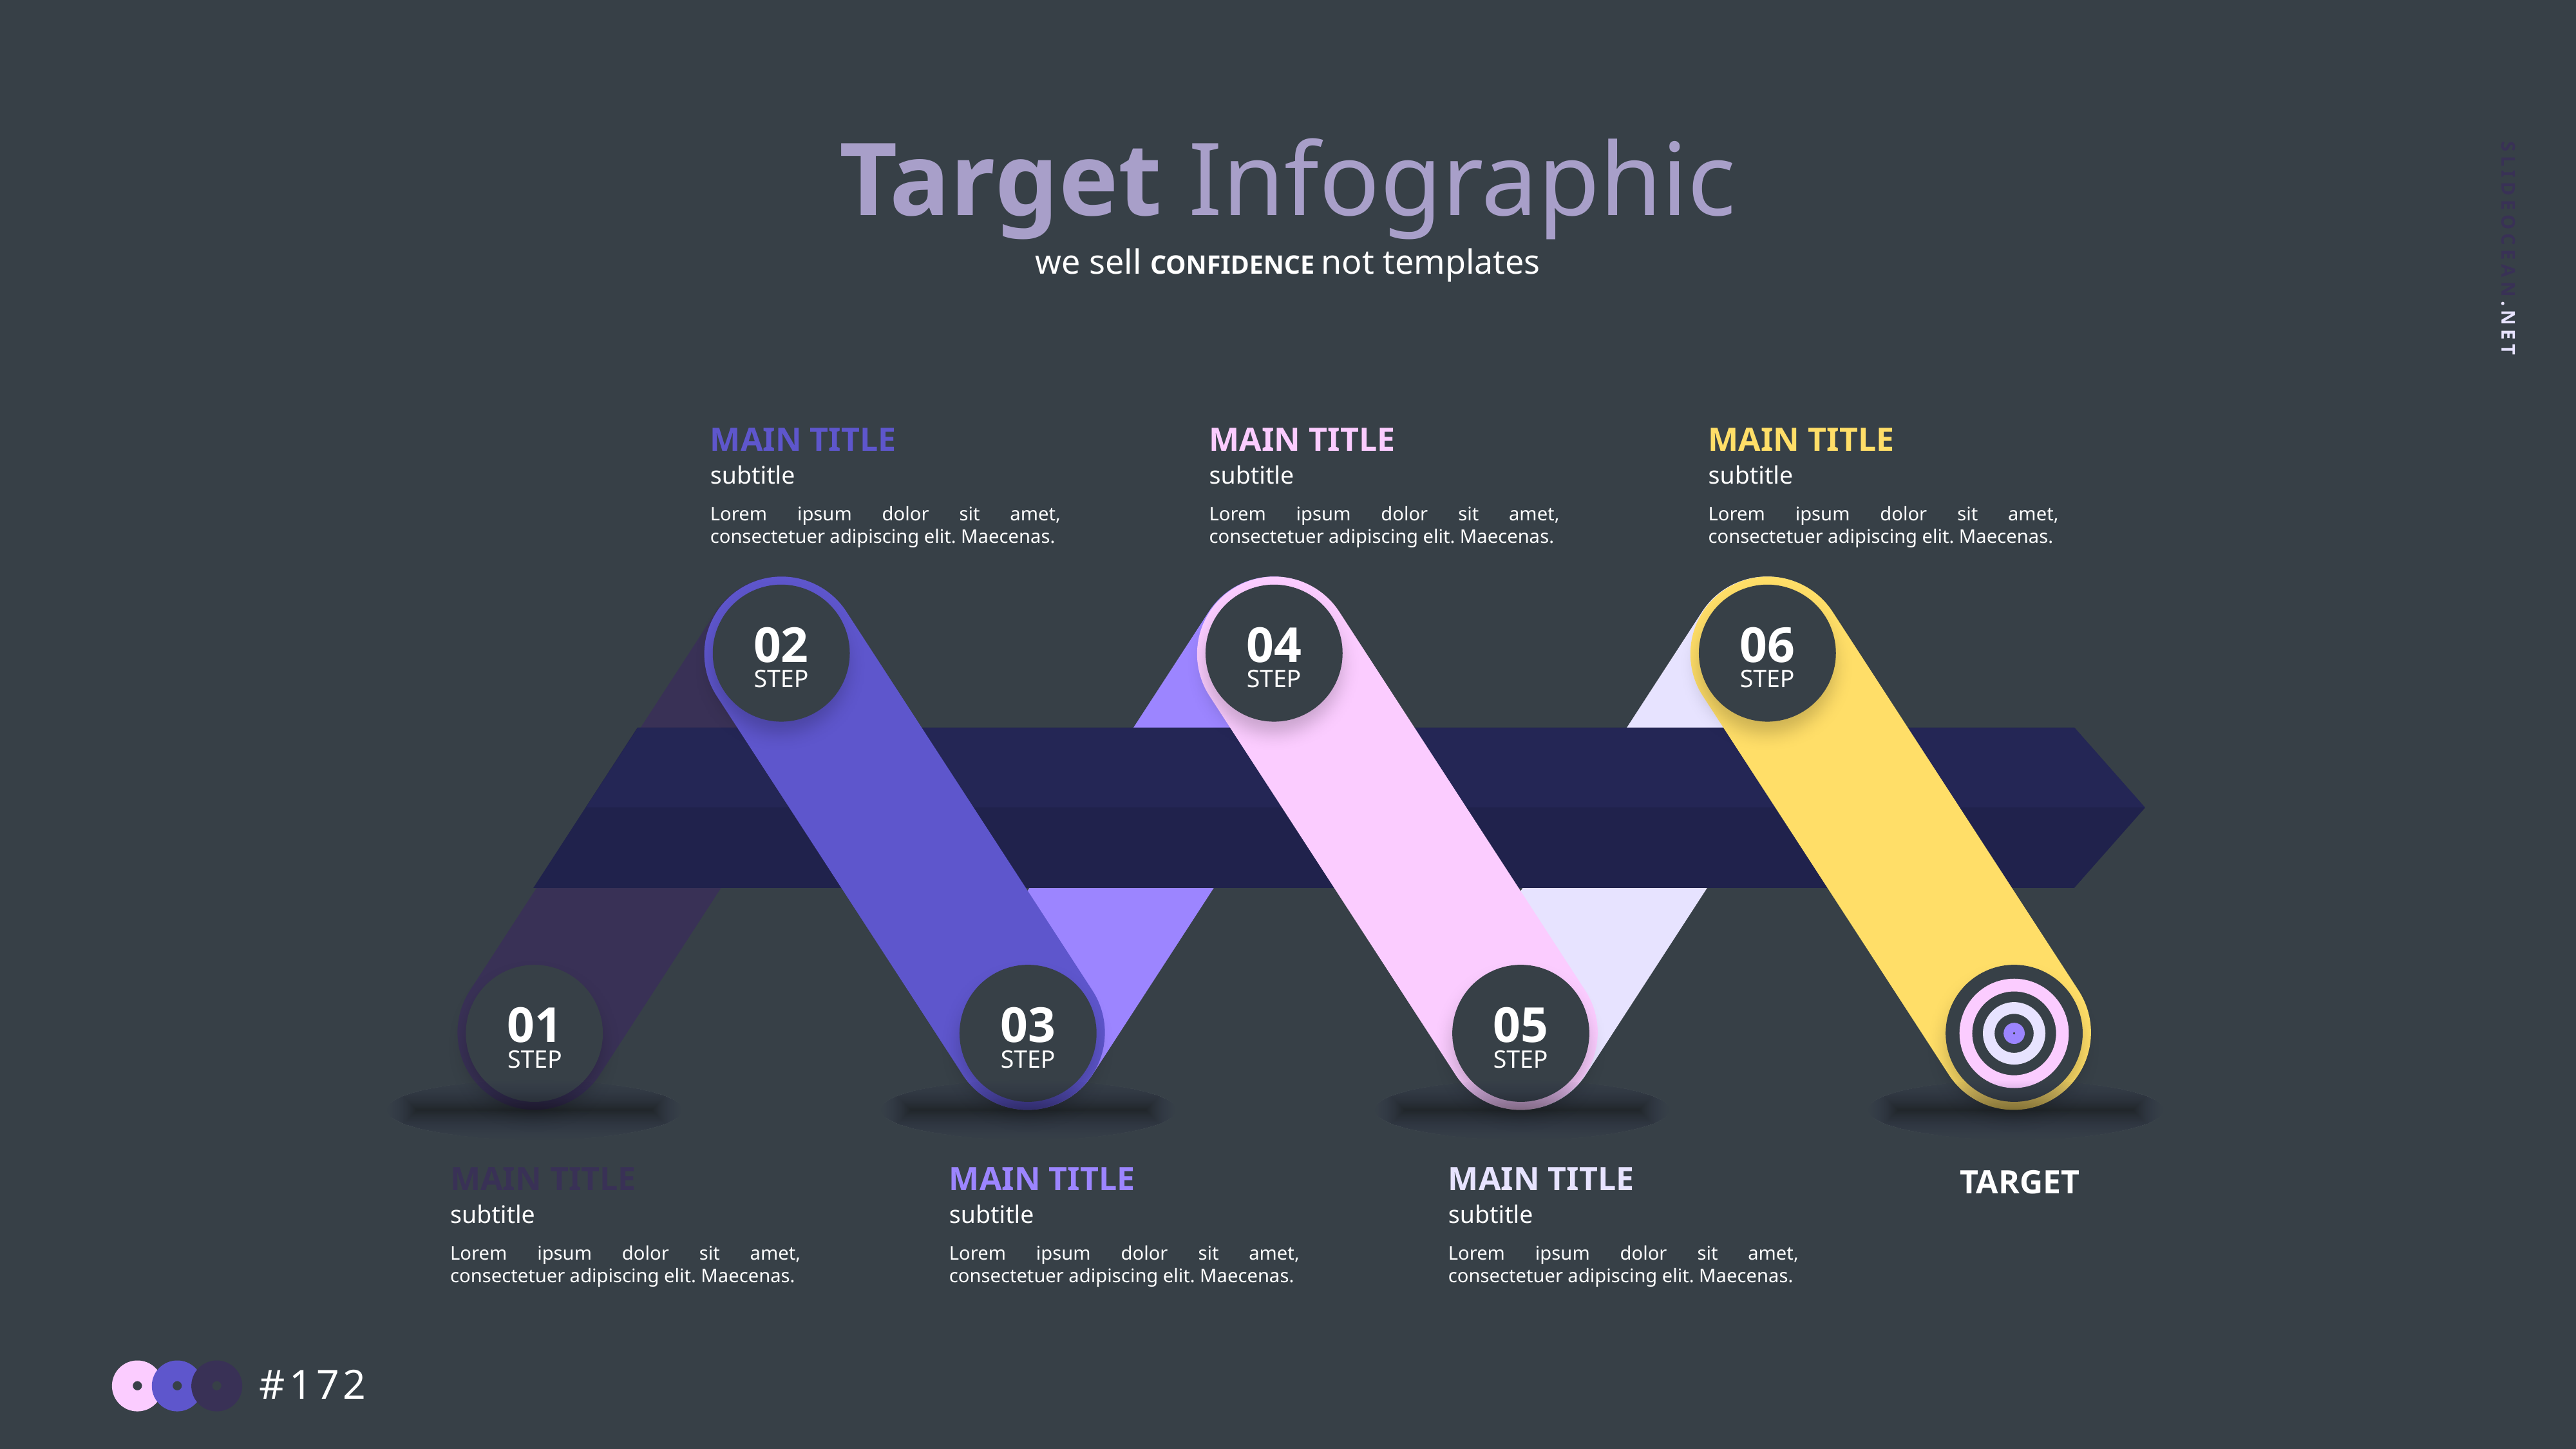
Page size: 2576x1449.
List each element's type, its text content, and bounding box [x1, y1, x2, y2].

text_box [533, 727, 2146, 889]
text_box [1826, 889, 2092, 1057]
text_box Target Infographic [829, 110, 1746, 241]
text_box [1204, 583, 1344, 723]
text_box [639, 585, 743, 727]
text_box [1476, 989, 1566, 1078]
text_box [386, 1079, 683, 1141]
text_box [1867, 1079, 2164, 1141]
text_box [1132, 587, 1233, 727]
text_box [1698, 417, 2069, 545]
text_box [1196, 575, 1416, 727]
text_box we sell CONFIDENCE not templates [1026, 241, 1550, 285]
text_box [440, 1156, 811, 1285]
text_box [1451, 963, 1591, 1081]
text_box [1438, 1156, 1809, 1285]
text_box [1982, 1001, 2047, 1066]
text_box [700, 417, 1071, 545]
text_box [464, 963, 604, 1080]
text_box [2002, 1021, 2026, 1045]
text_box [456, 889, 722, 1056]
text_box [1698, 583, 1837, 723]
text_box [490, 989, 580, 1078]
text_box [983, 989, 1073, 1078]
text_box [736, 608, 826, 698]
text_box [958, 963, 1098, 1080]
text_box [1958, 978, 2070, 1079]
text_box [1028, 889, 1215, 1056]
text_box [712, 583, 851, 723]
text_box [1625, 587, 1726, 727]
text_box #172 [259, 1359, 405, 1408]
text_box [1373, 1079, 1671, 1141]
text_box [1199, 417, 1570, 545]
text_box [939, 1156, 1310, 1285]
text_box TARGET [1950, 1157, 2320, 1206]
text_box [1229, 608, 1319, 698]
text_box [1333, 889, 1599, 1057]
text_box [879, 1079, 1177, 1141]
text_box [1521, 889, 1708, 1057]
text_box [840, 889, 1106, 1057]
text_box [1944, 963, 2084, 1081]
text_box [1689, 575, 1909, 727]
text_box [1722, 608, 1812, 698]
text_box [703, 575, 923, 727]
